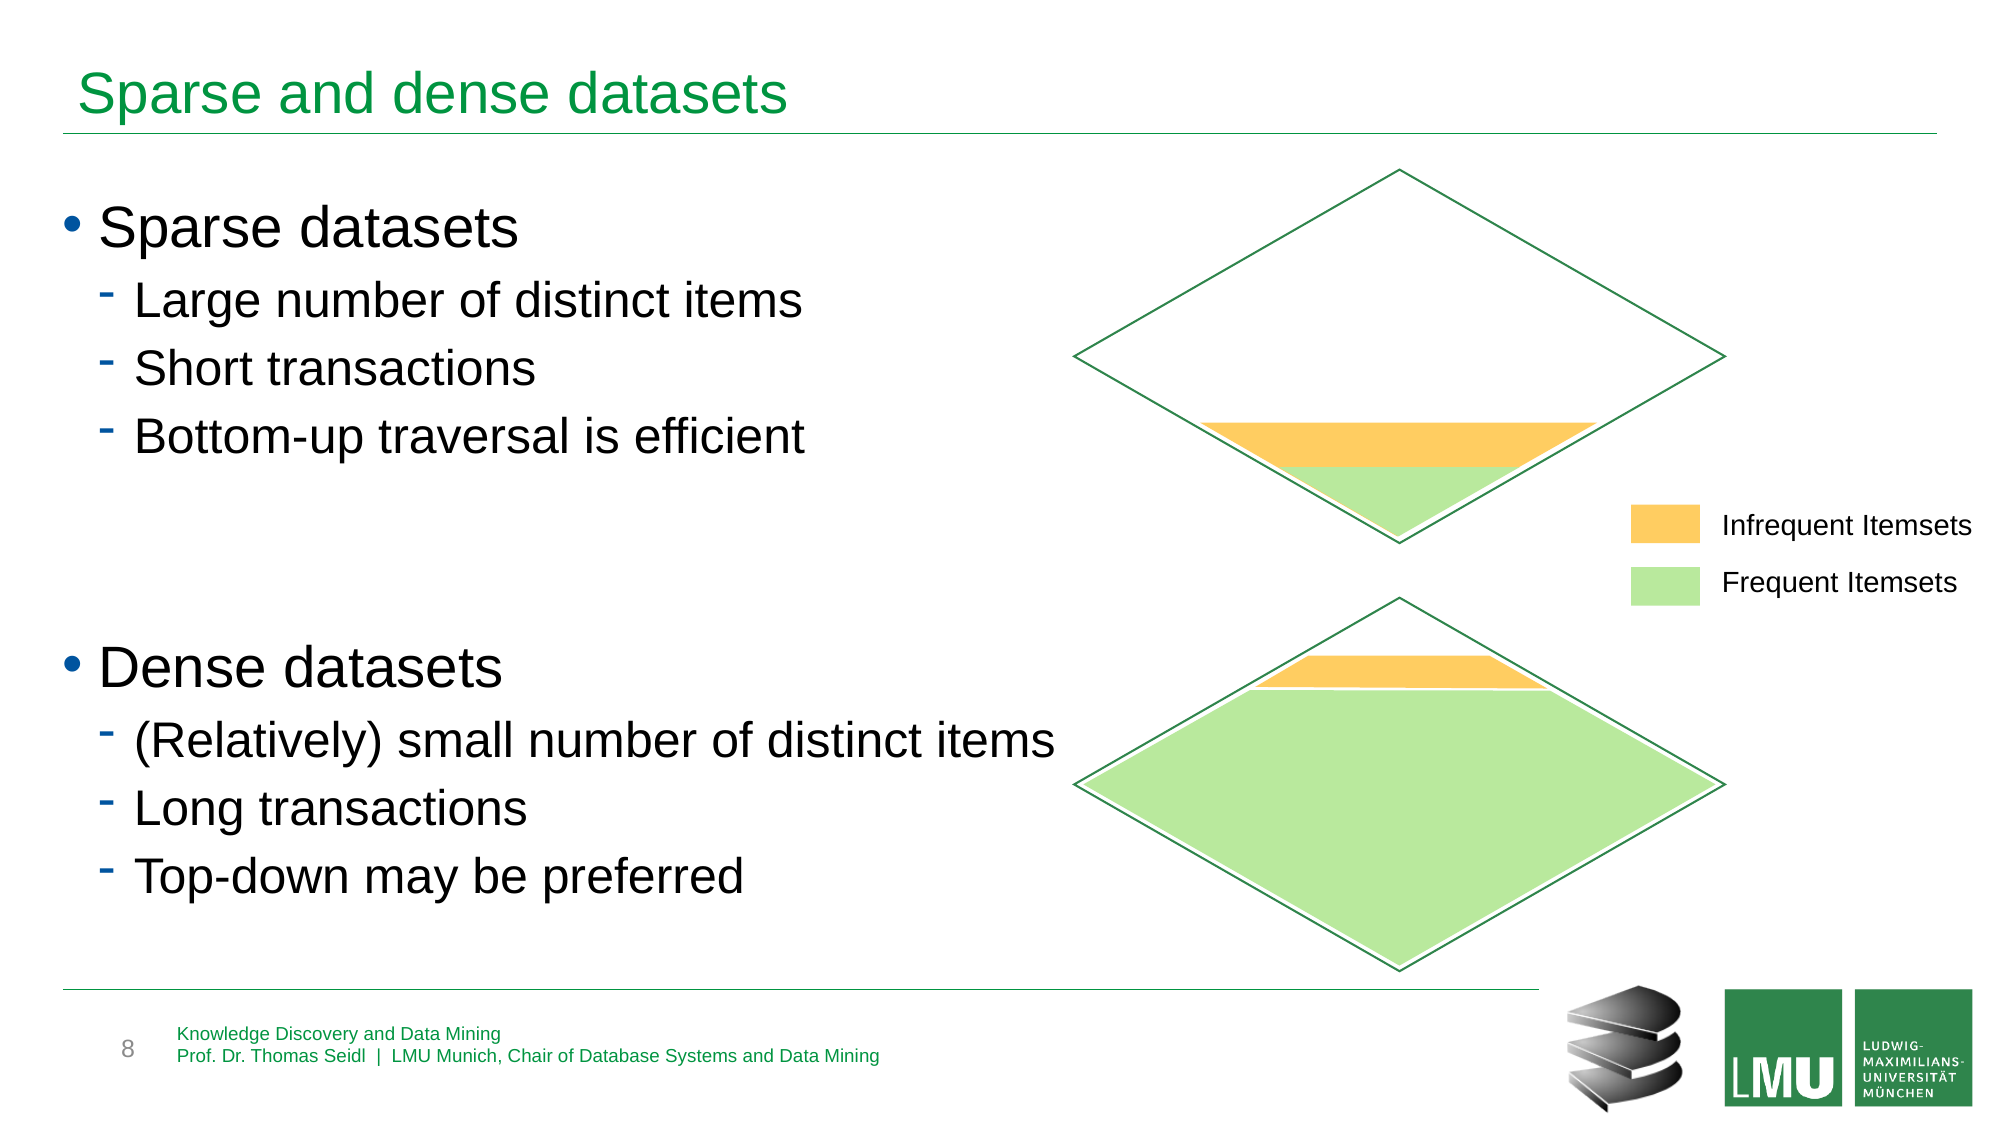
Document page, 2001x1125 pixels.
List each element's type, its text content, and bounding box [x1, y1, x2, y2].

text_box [1074, 169, 1973, 972]
title Sparse and dense datasets [62, 21, 1938, 134]
list Sparse datasets Large number of distinct items Short transactions Bottom-up traversal is efficient Dense datasets (Relatively) small number of distinct items Long transactions Top-down may be preferred [62, 188, 1074, 957]
picture [1497, 972, 1985, 1119]
slide_number 446 [62, 1015, 150, 1081]
